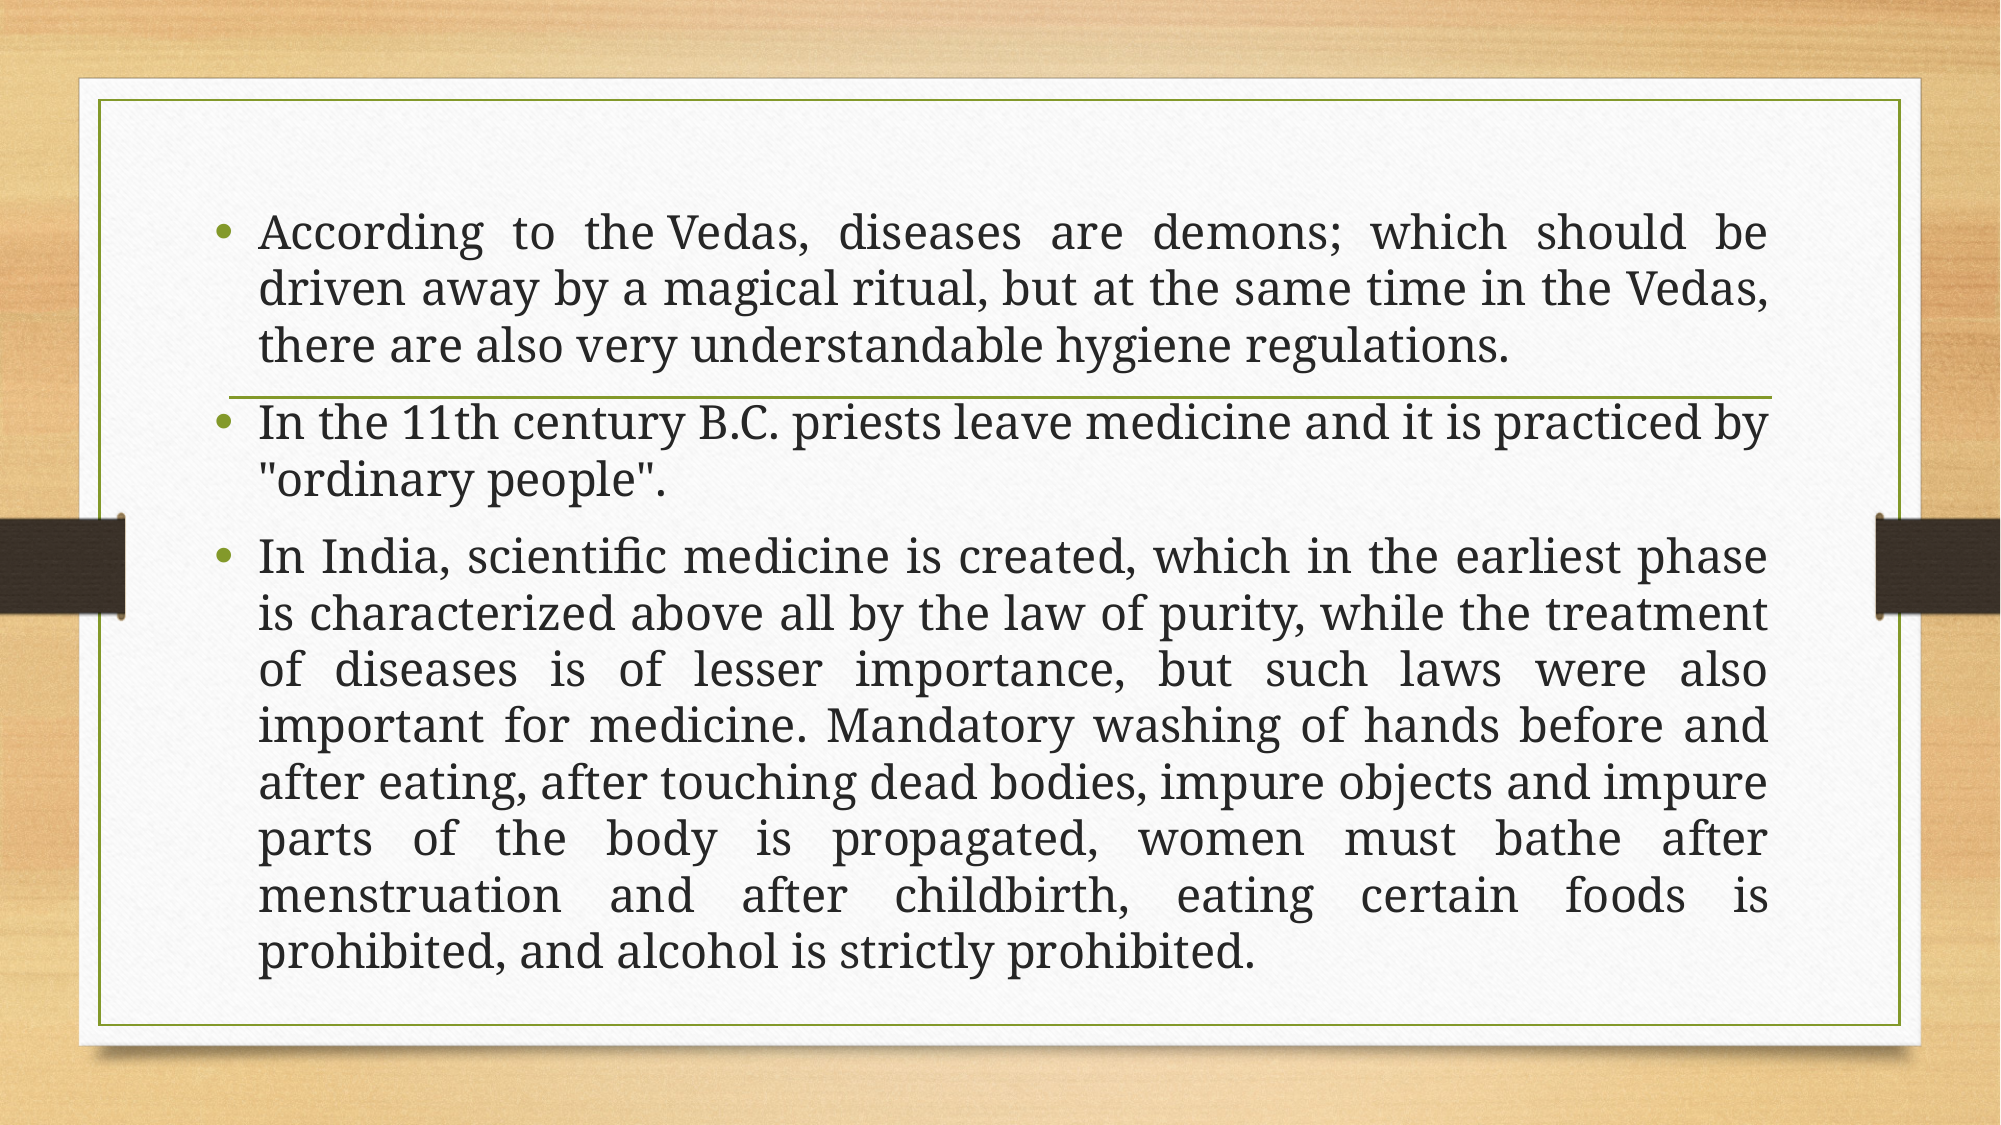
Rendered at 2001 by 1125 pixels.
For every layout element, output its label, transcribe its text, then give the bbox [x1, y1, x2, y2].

picture [0, 0, 2001, 1125]
list According to the Vedas, diseases are demons; which should be driven away by a magical ritual, but at the same time in the Vedas, there are also very understandable hygiene regulations. In the 11th century B.C. priests leave medicine and it is practiced by "ordinary people". In India, scientific medicine is created, which in the earliest phase is characterized above all by the law of purity, while the treatment of diseases is of lesser importance, but such laws were also important for medicine. Mandatory washing of hands before and after eating, after touching dead bodies, impure objects and impure parts of the body is propagated, women must bathe after menstruation and after childbirth, eating certain foods is prohibited, and alcohol is strictly prohibited. [199, 195, 1786, 994]
